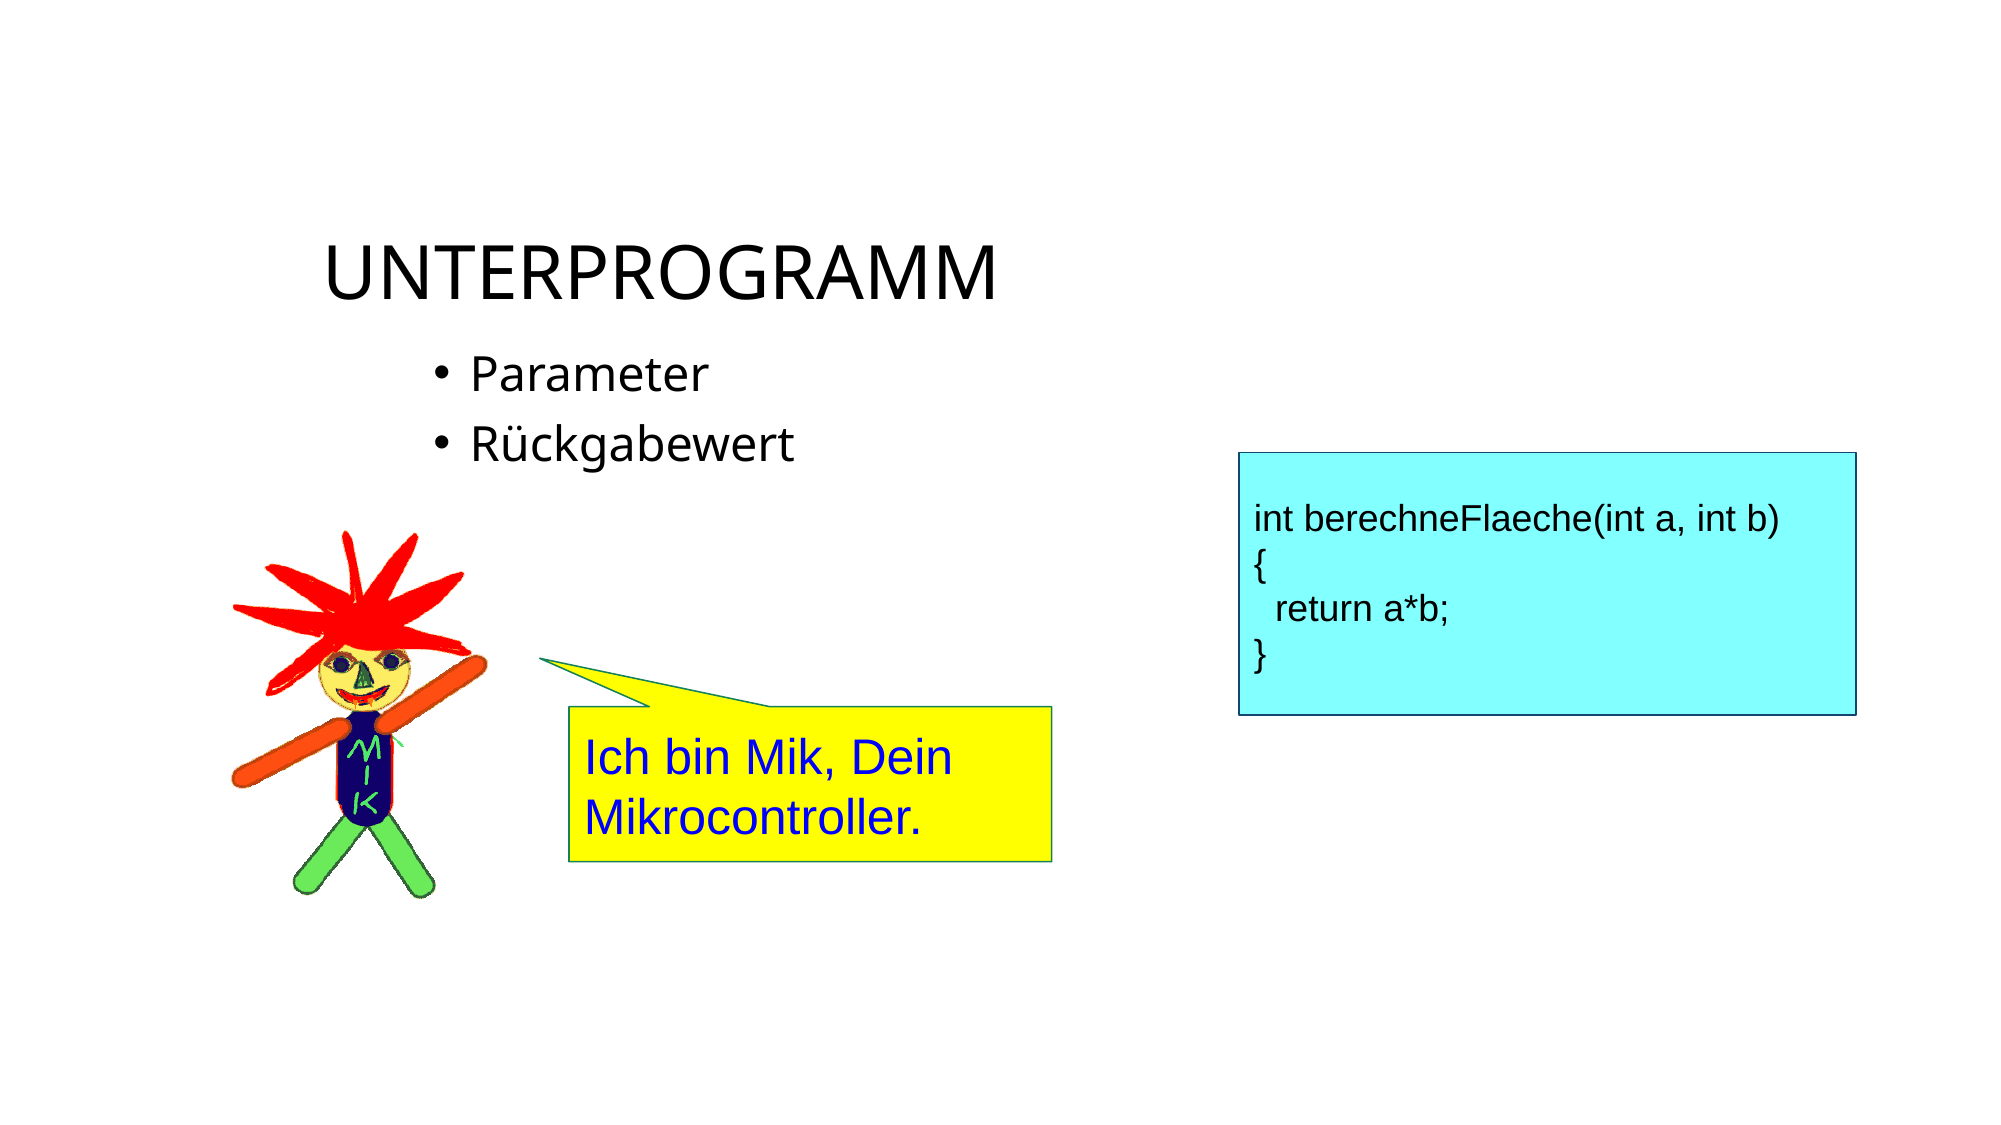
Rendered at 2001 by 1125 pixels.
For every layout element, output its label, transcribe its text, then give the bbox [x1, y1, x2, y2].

text_box Ich bin Mik, Dein Mikrocontroller. [539, 658, 1052, 862]
text_box int berechneFlaeche(int a, int b) { return a*b; } [1238, 452, 1856, 716]
title UNTERPROGRAMM [307, 64, 1080, 487]
subtitle Parameter Rückgabewert [418, 324, 1028, 479]
picture [204, 521, 504, 907]
